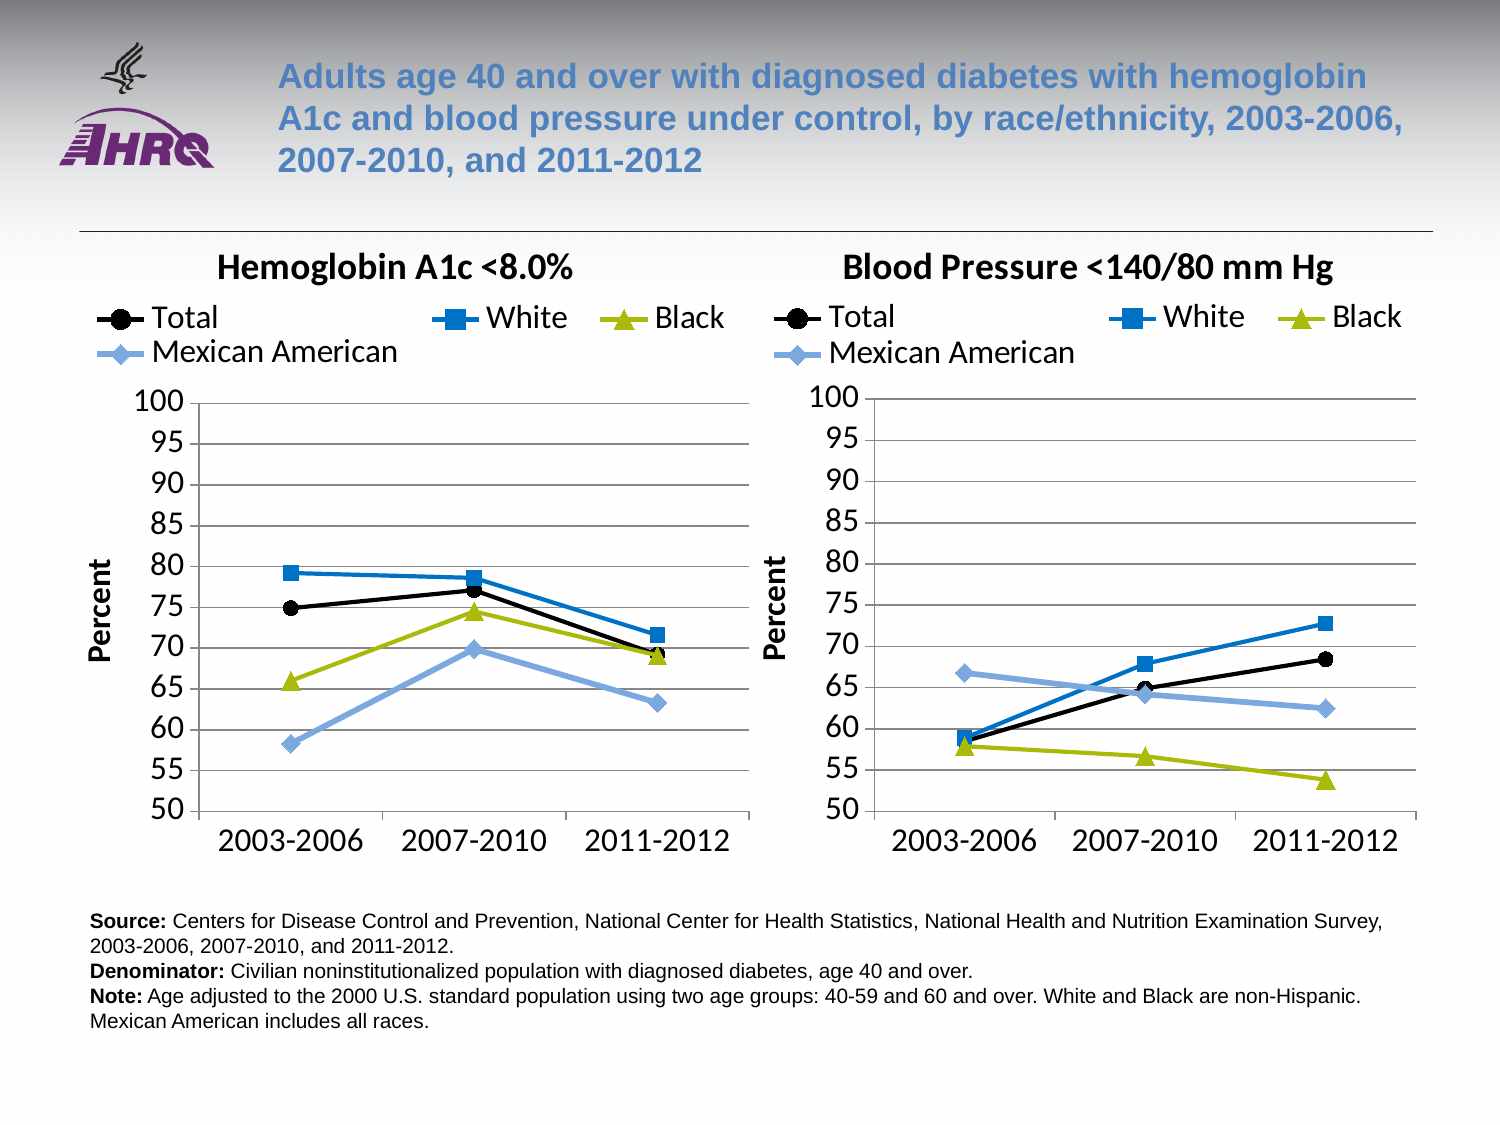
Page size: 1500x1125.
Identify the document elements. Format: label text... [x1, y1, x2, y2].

title Adults age 40 and over with diagnosed diabetes with hemoglobin A1c and blood pressure under control, by race/ethnicity, 2003-2006, 2007-2010, and 2011-2012 [262, 45, 1425, 188]
chart [74, 239, 1426, 886]
text_box Source: Centers for Disease Control and Prevention, National Center for Health Statistics, National Health and Nutrition Examination Survey, 2003-2006, 2007-2010, and 2011-2012. Denominator: Civilian noninstitutionalized population with diagnosed diabetes, age 40 and over. Note: Age adjusted to the 2000 U.S. standard population using two age groups: 40-59 and 60 and over. White and Black are non-Hispanic. Mexican American includes all races. [74, 900, 1425, 1040]
picture [0, 0, 1500, 1125]
